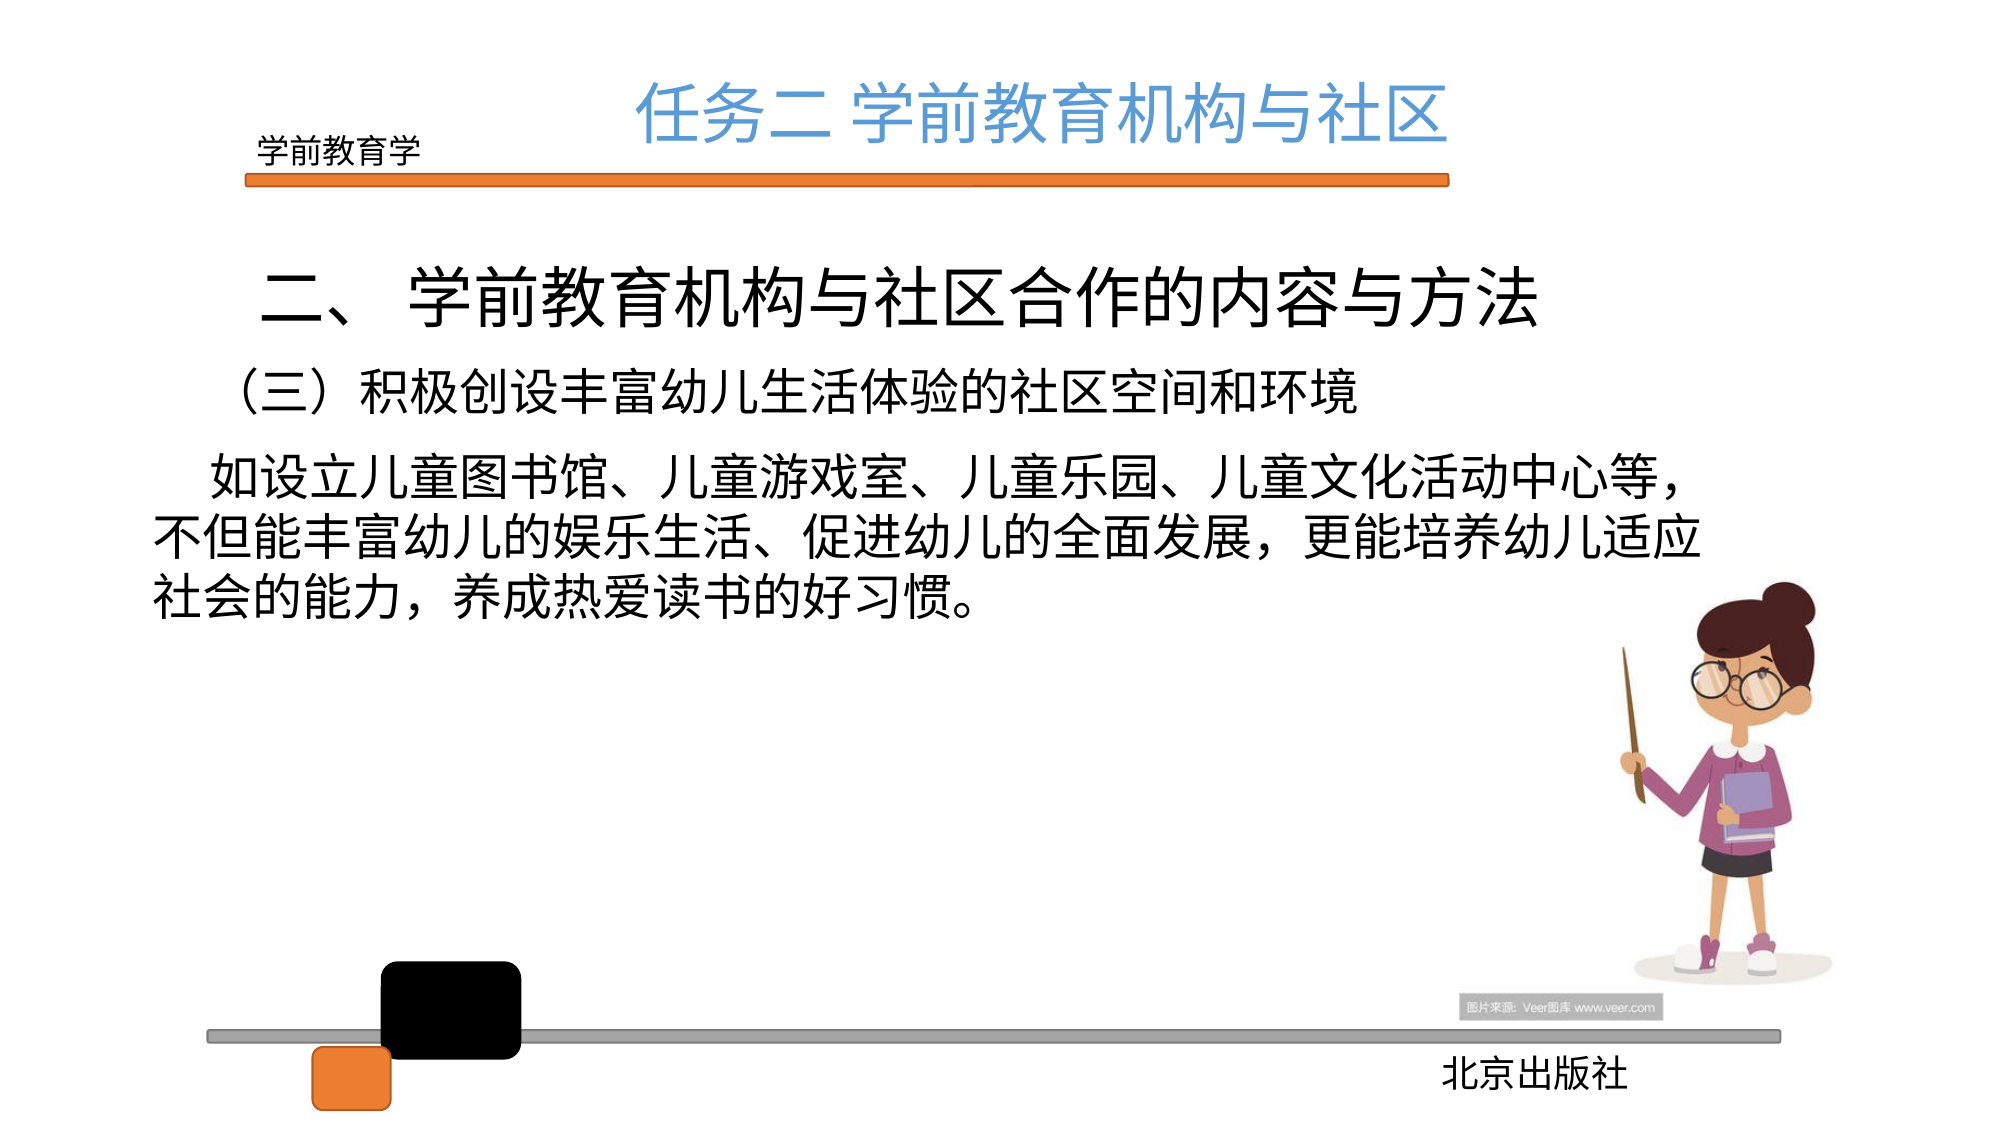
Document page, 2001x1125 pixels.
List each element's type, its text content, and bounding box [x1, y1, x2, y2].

text_box 二、 学前教育机构与社区合作的内容与方法 （三）积极创设丰富幼儿生活体验的社区空间和环境 如设立儿童图书馆、儿童游戏室、儿童乐园、儿童文化活动中心等，不但能丰富幼儿的娱乐生活、促进幼儿的全面发展，更能培养幼儿适应社会的能力，养成热爱读书的好习惯。 [137, 156, 1737, 634]
picture [1455, 482, 1998, 1026]
text_box 任务二 学前教育机构与社区 [619, 64, 1495, 156]
